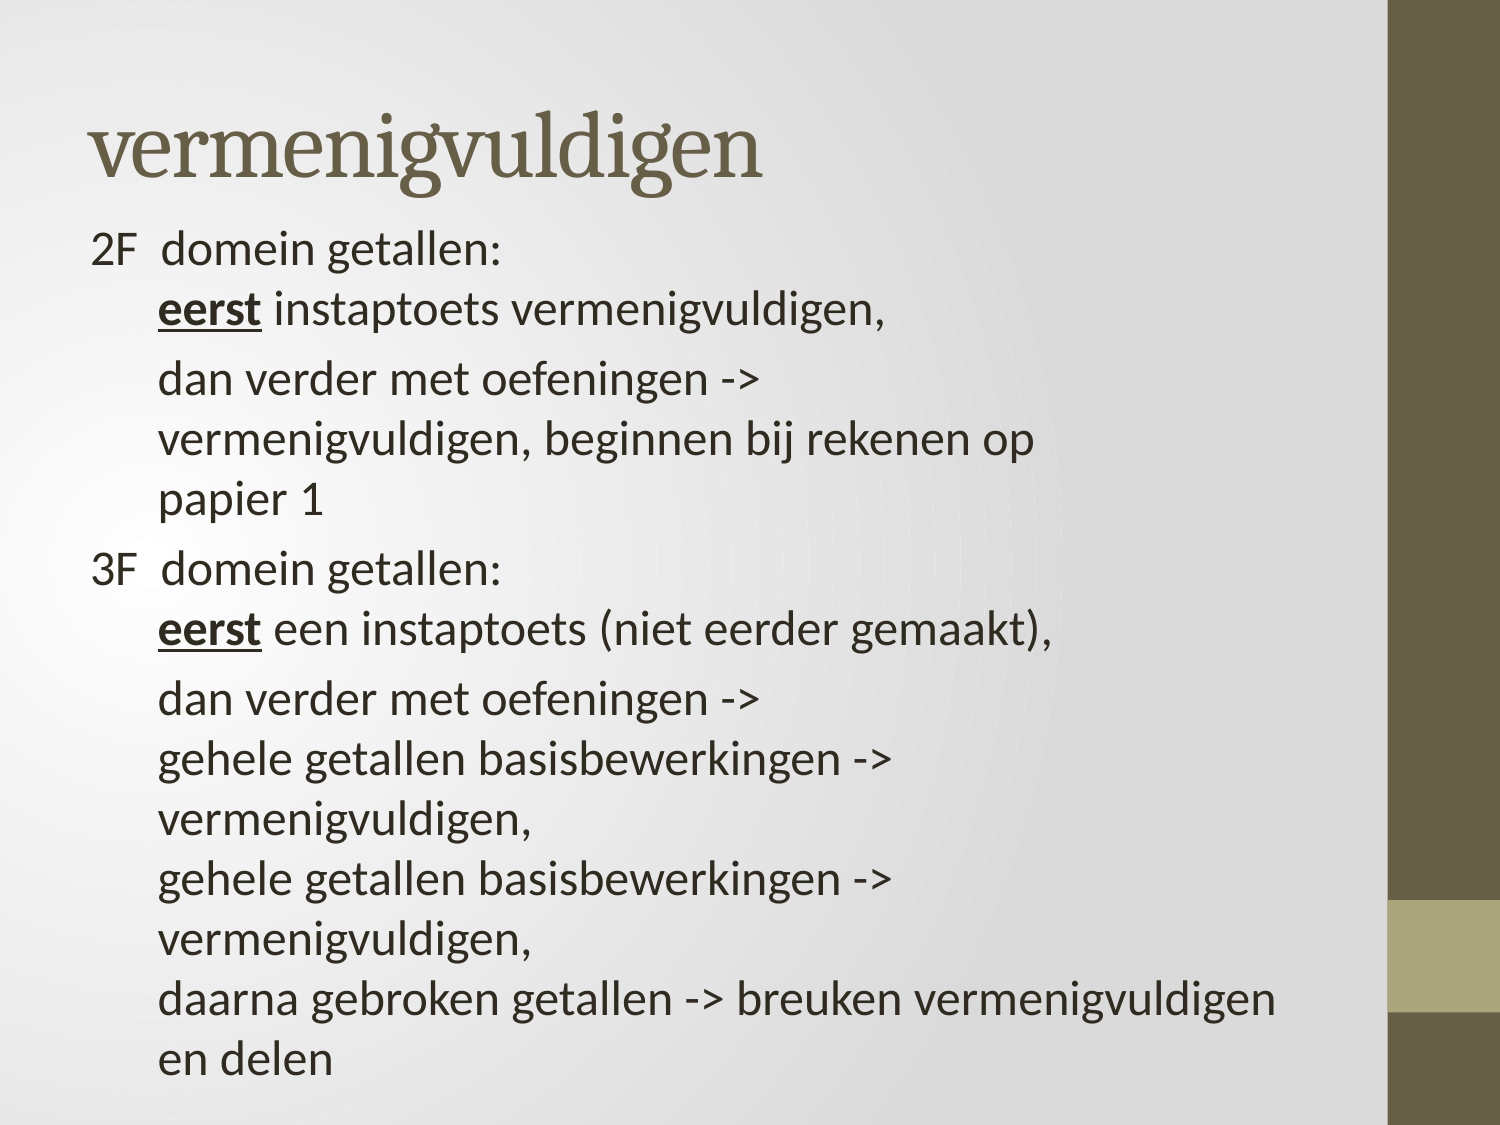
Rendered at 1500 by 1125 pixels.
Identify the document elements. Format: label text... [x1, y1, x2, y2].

title vermenigvuldigen [75, 45, 1325, 208]
list 2F domein getallen: eerst instaptoets vermenigvuldigen, dan verder met oefeningen -> vermenigvuldigen, beginnen bij rekenen op papier 1 3F domein getallen: eerst een instaptoets (niet eerder gemaakt), dan verder met oefeningen -> gehele getallen basisbewerkingen -> vermenigvuldigen, gehele getallen basisbewerkingen -> vermenigvuldigen, daarna gebroken getallen -> breuken vermenigvuldigen en delen [75, 208, 1500, 1071]
